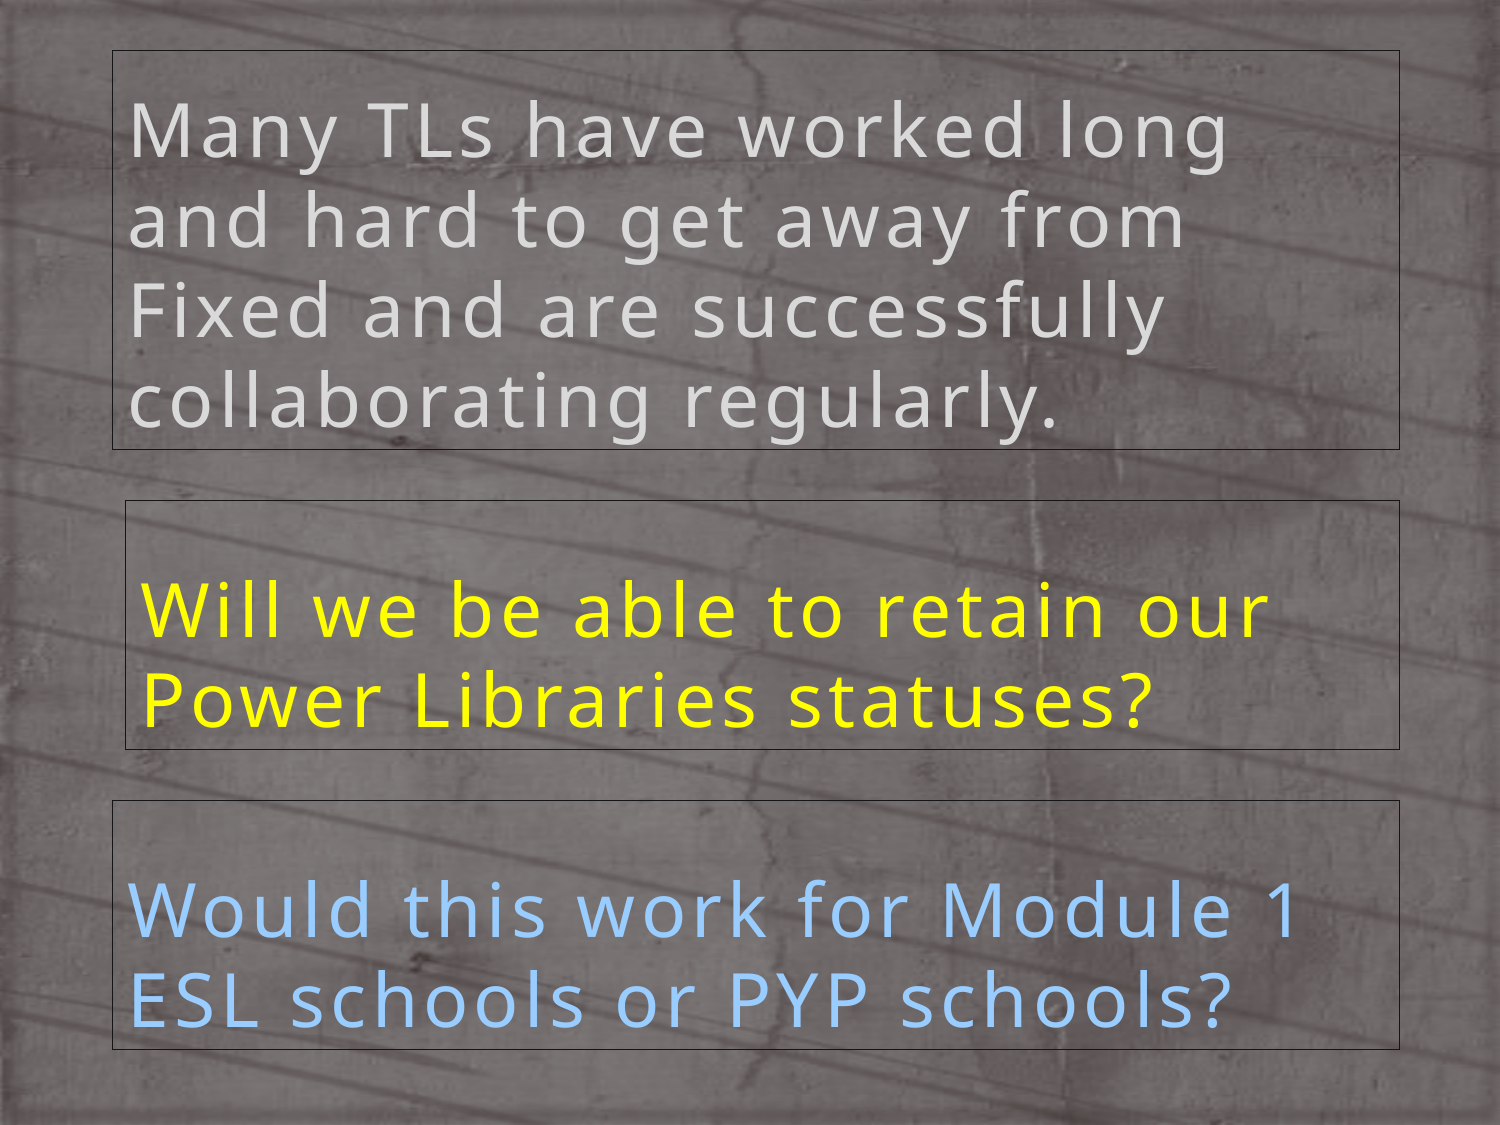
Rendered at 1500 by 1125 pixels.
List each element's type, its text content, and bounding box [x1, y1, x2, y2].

text_box Many TLs have worked long and hard to get away from Fixed and are successfully collaborating regularly. [112, 50, 1400, 450]
text_box Would this work for Module 1 ESL schools or PYP schools? [112, 800, 1400, 1050]
title Will we be able to retain our Power Libraries statuses? [125, 500, 1400, 750]
